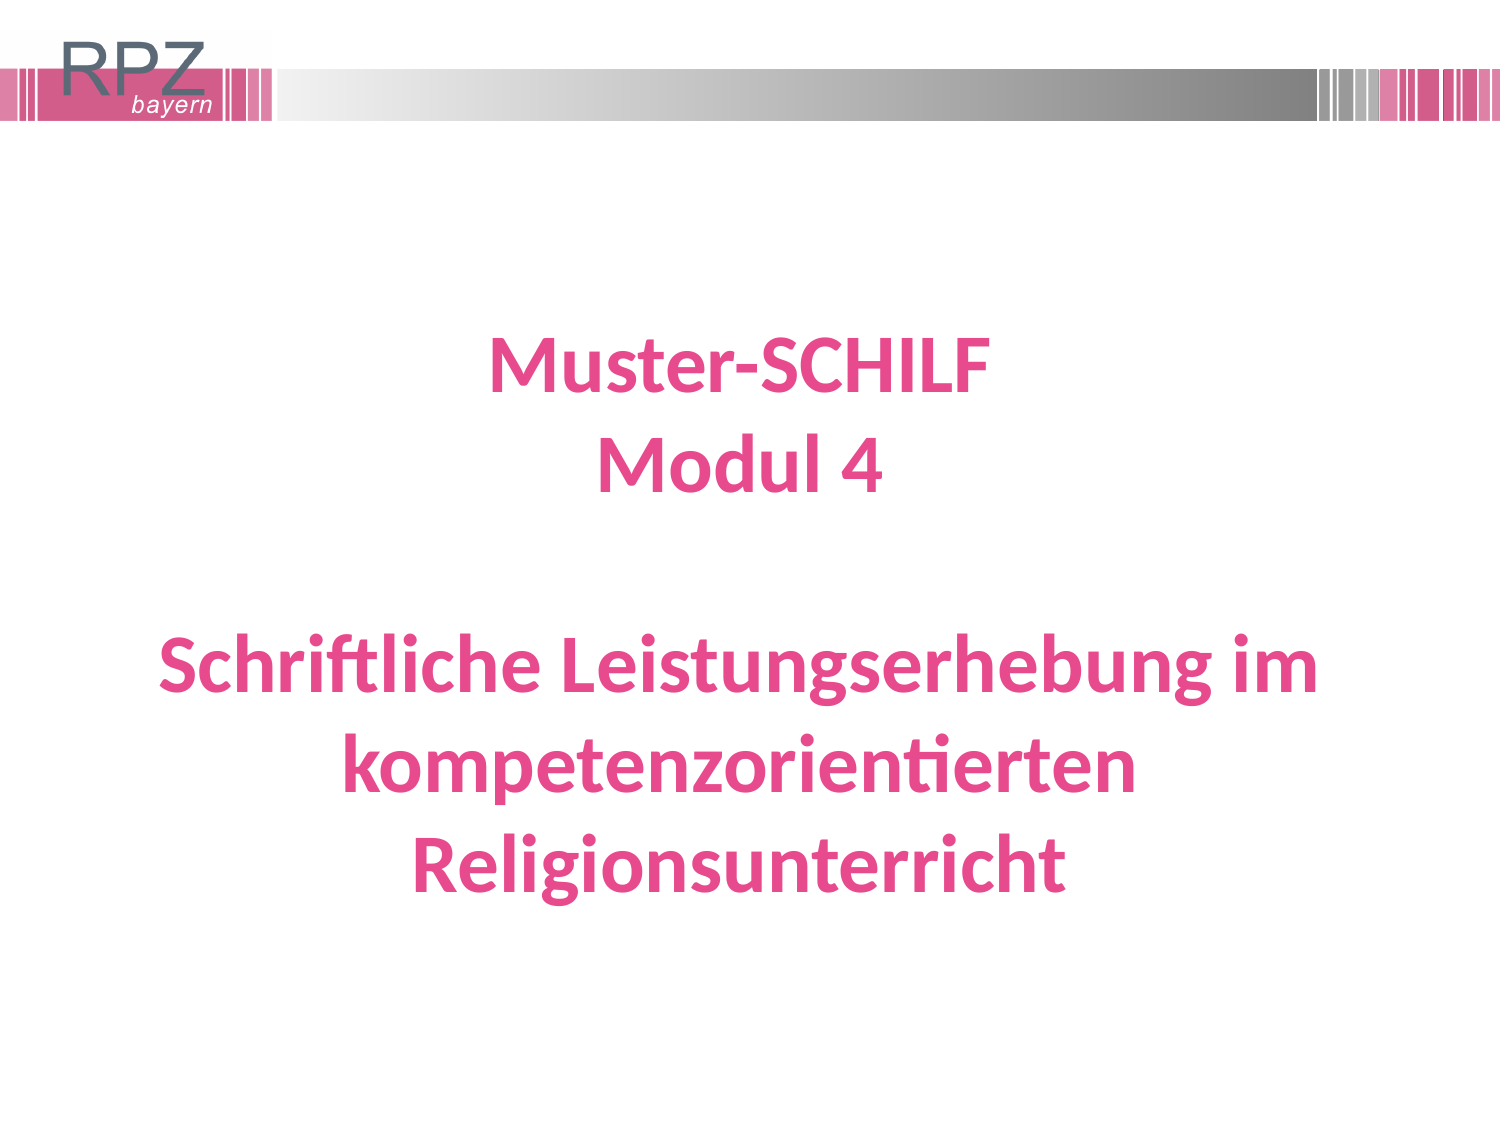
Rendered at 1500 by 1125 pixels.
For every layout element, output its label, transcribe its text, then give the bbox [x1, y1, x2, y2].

picture [1319, 69, 1379, 121]
title Muster-SCHILF Modul 4 Schriftliche Leistungserhebung im kompetenzorientierten Religionsunterricht [64, 514, 1416, 704]
picture [1443, 69, 1500, 121]
picture [1380, 69, 1439, 121]
picture [0, 31, 272, 121]
